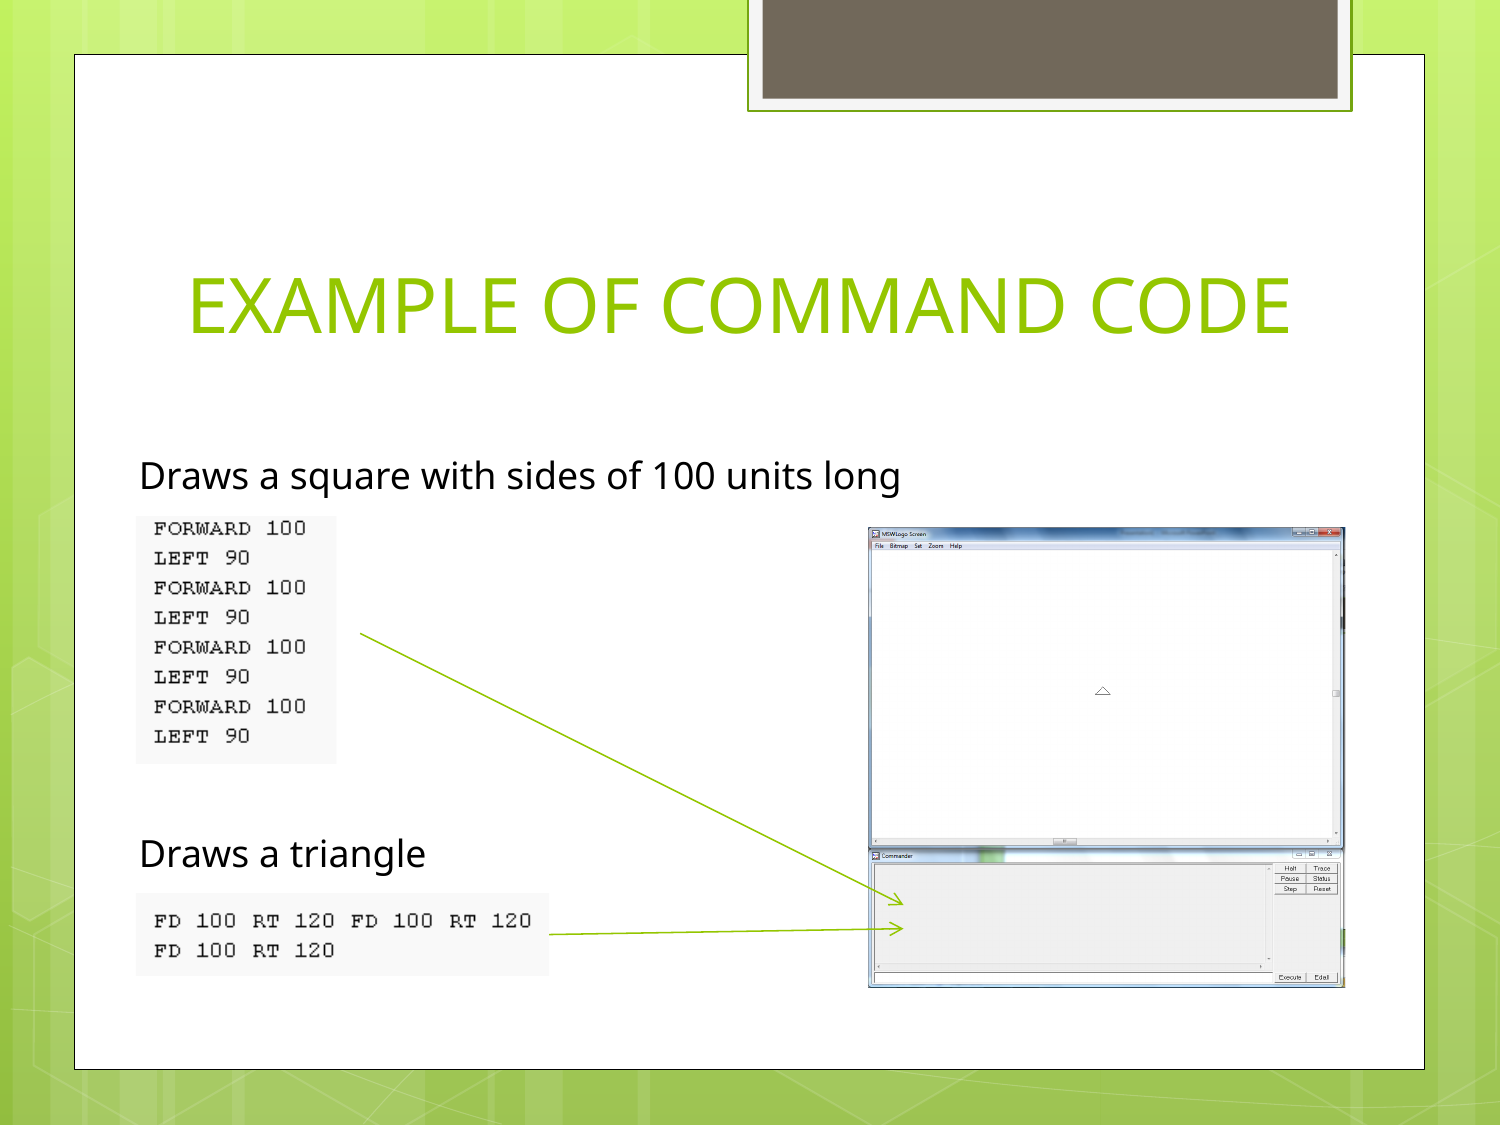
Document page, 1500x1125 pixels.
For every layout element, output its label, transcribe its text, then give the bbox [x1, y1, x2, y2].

picture [867, 526, 1346, 988]
picture [135, 516, 337, 764]
title EXAMPLE OF COMMAND CODE [171, 168, 1365, 357]
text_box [548, 928, 904, 935]
text_box Draws a square with sides of 100 units long [123, 444, 998, 505]
picture [135, 892, 550, 977]
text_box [359, 633, 904, 906]
text_box Draws a triangle [123, 822, 354, 882]
